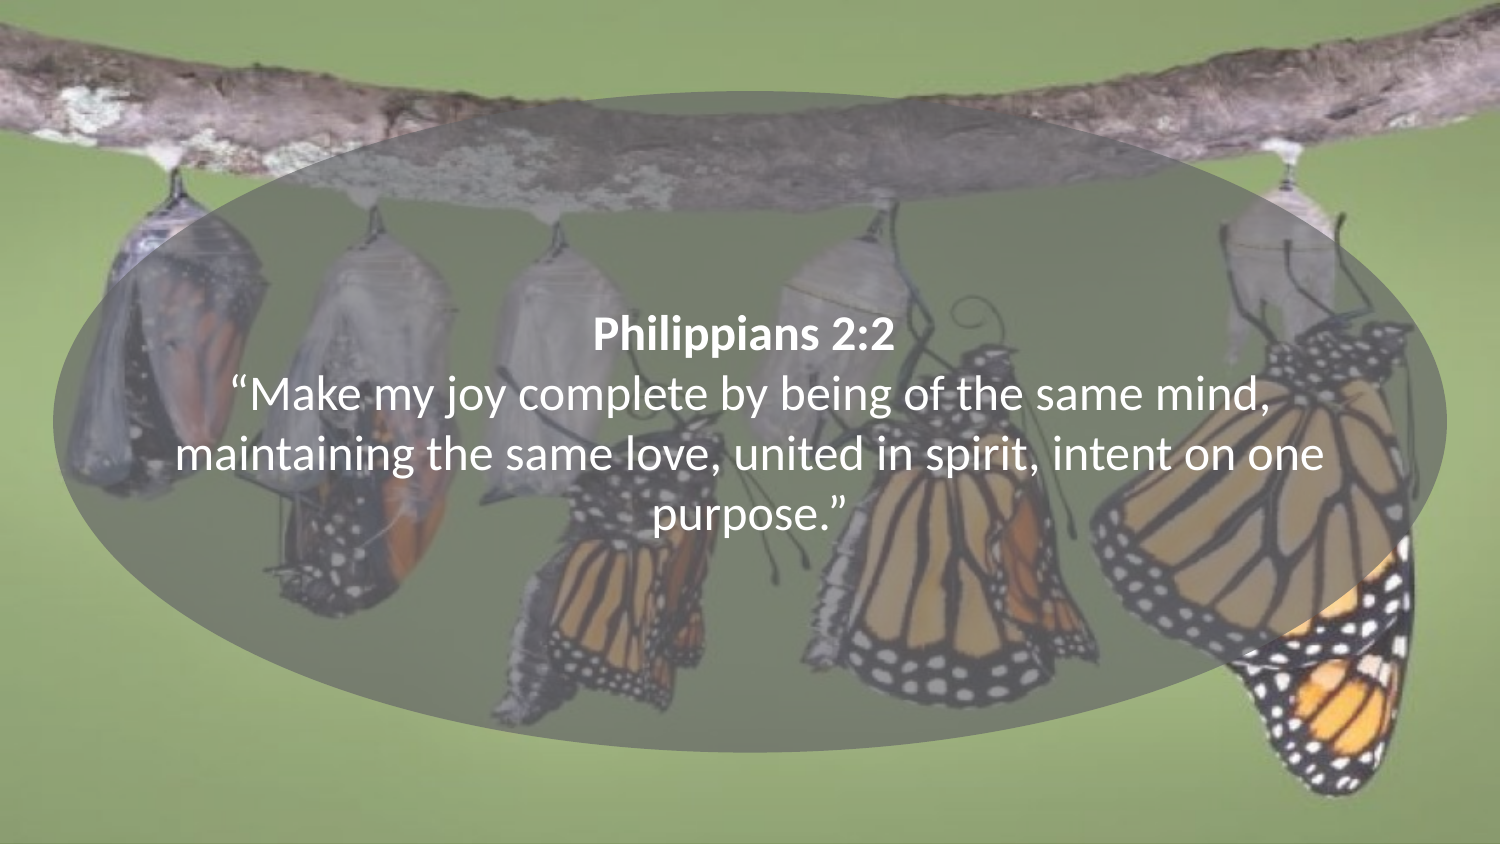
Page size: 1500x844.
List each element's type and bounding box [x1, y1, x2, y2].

text_box [52, 90, 1448, 753]
picture [0, 0, 1500, 844]
